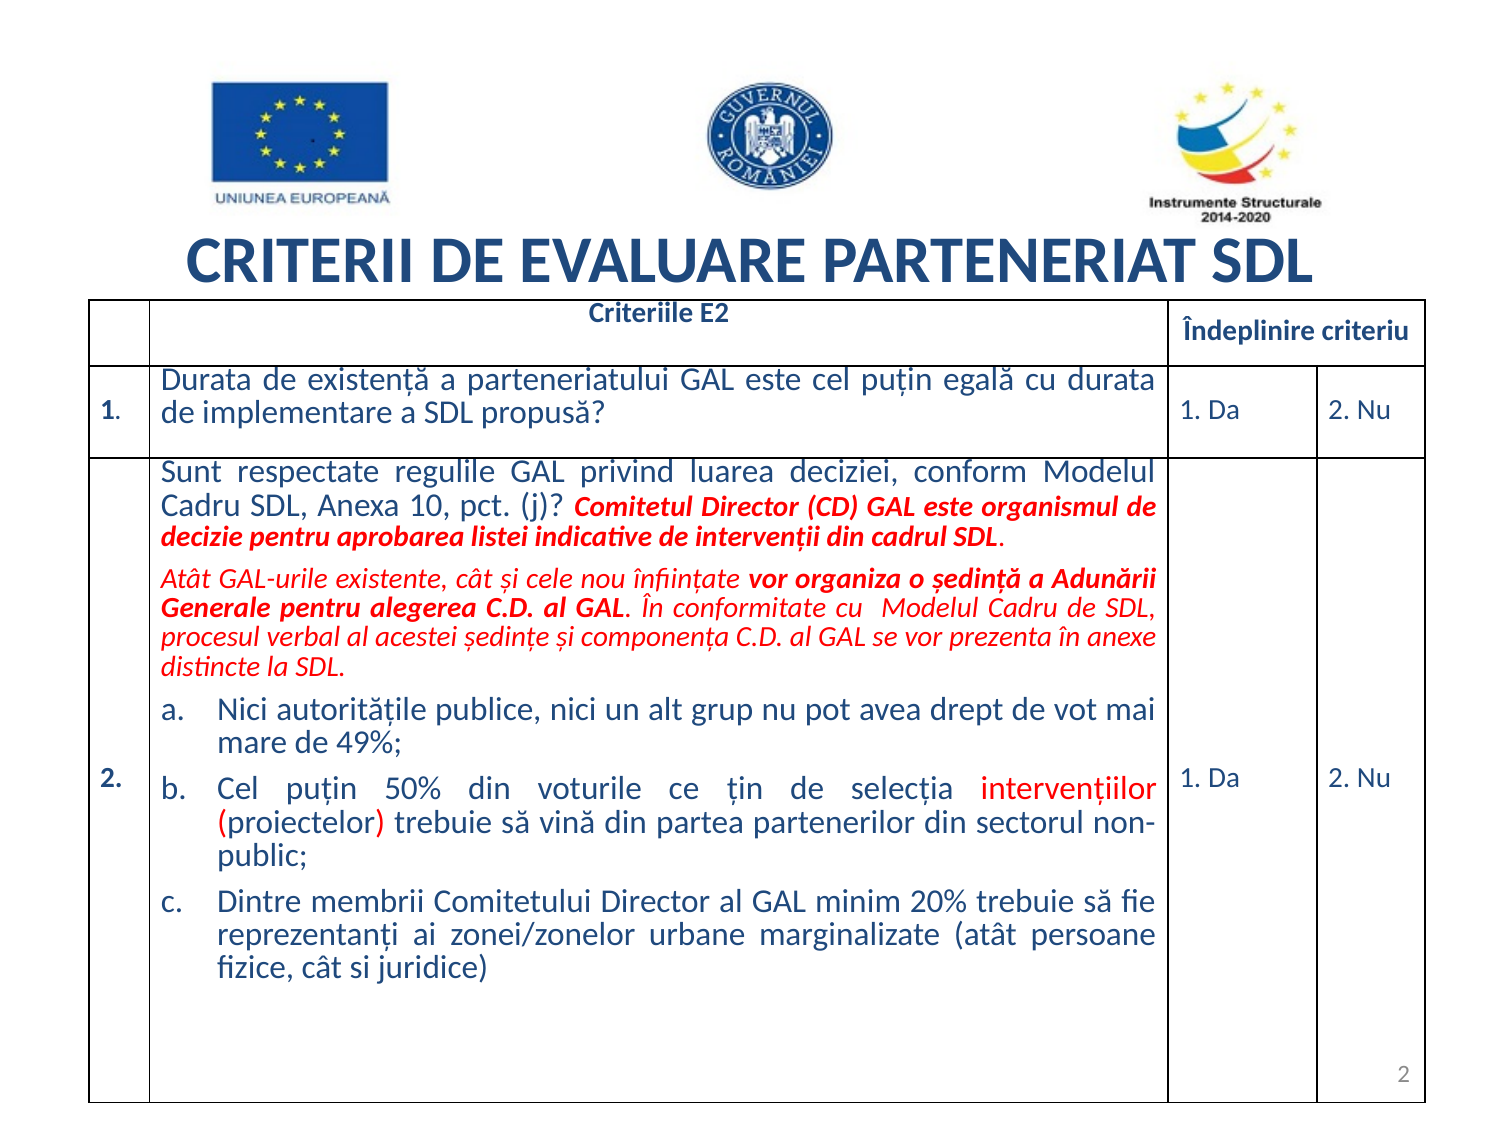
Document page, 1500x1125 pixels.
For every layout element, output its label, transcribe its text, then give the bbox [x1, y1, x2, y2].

table_cell Durata de existență a parteneriatului GAL este cel puțin egală cu durata de implementare a SDL propusă? [150, 367, 1167, 457]
table_header Criteriile E2 [150, 301, 1167, 365]
title CRITERII DE EVALUARE PARTENERIAT SDL [75, 212, 1425, 300]
table_cell 2. Nu [1318, 459, 1424, 1102]
table_cell Sunt respectate regulile GAL privind luarea deciziei, conform Modelul Cadru SDL, Anexa 10, pct. (j)? Comitetul Director (CD) GAL este organismul de decizie pentru aprobarea listei indicative de intervenții din cadrul SDL. Atât GAL-urile existente, cât și cele nou înființate vor organiza o ședință a Adunării Generale pentru alegerea C.D. al GAL. În conformitate cu Modelul Cadru de SDL, procesul verbal al acestei ședințe și componența C.D. al GAL se vor prezenta în anexe distincte la SDL. Nici autorităţile publice, nici un alt grup nu pot avea drept de vot mai mare de 49%; Cel puţin 50% din voturile ce ţin de selecţia intervențiilor (proiectelor) trebuie să vină din partea partenerilor din sectorul non-public; Dintre membrii Comitetului Director al GAL minim 20% trebuie să fie reprezentanţi ai zonei/zonelor urbane marginalizate (atât persoane fizice, cât si juridice) [150, 459, 1167, 1102]
table_cell 1. Da [1169, 459, 1316, 1102]
table_cell 1. [90, 367, 149, 457]
table_cell 2. [90, 459, 149, 1102]
picture [75, 37, 1425, 212]
table_header [90, 301, 149, 365]
table_cell 1. Da [1169, 367, 1316, 457]
table_header Îndeplinire criteriu [1169, 301, 1424, 365]
table_cell 2. Nu [1318, 367, 1424, 457]
